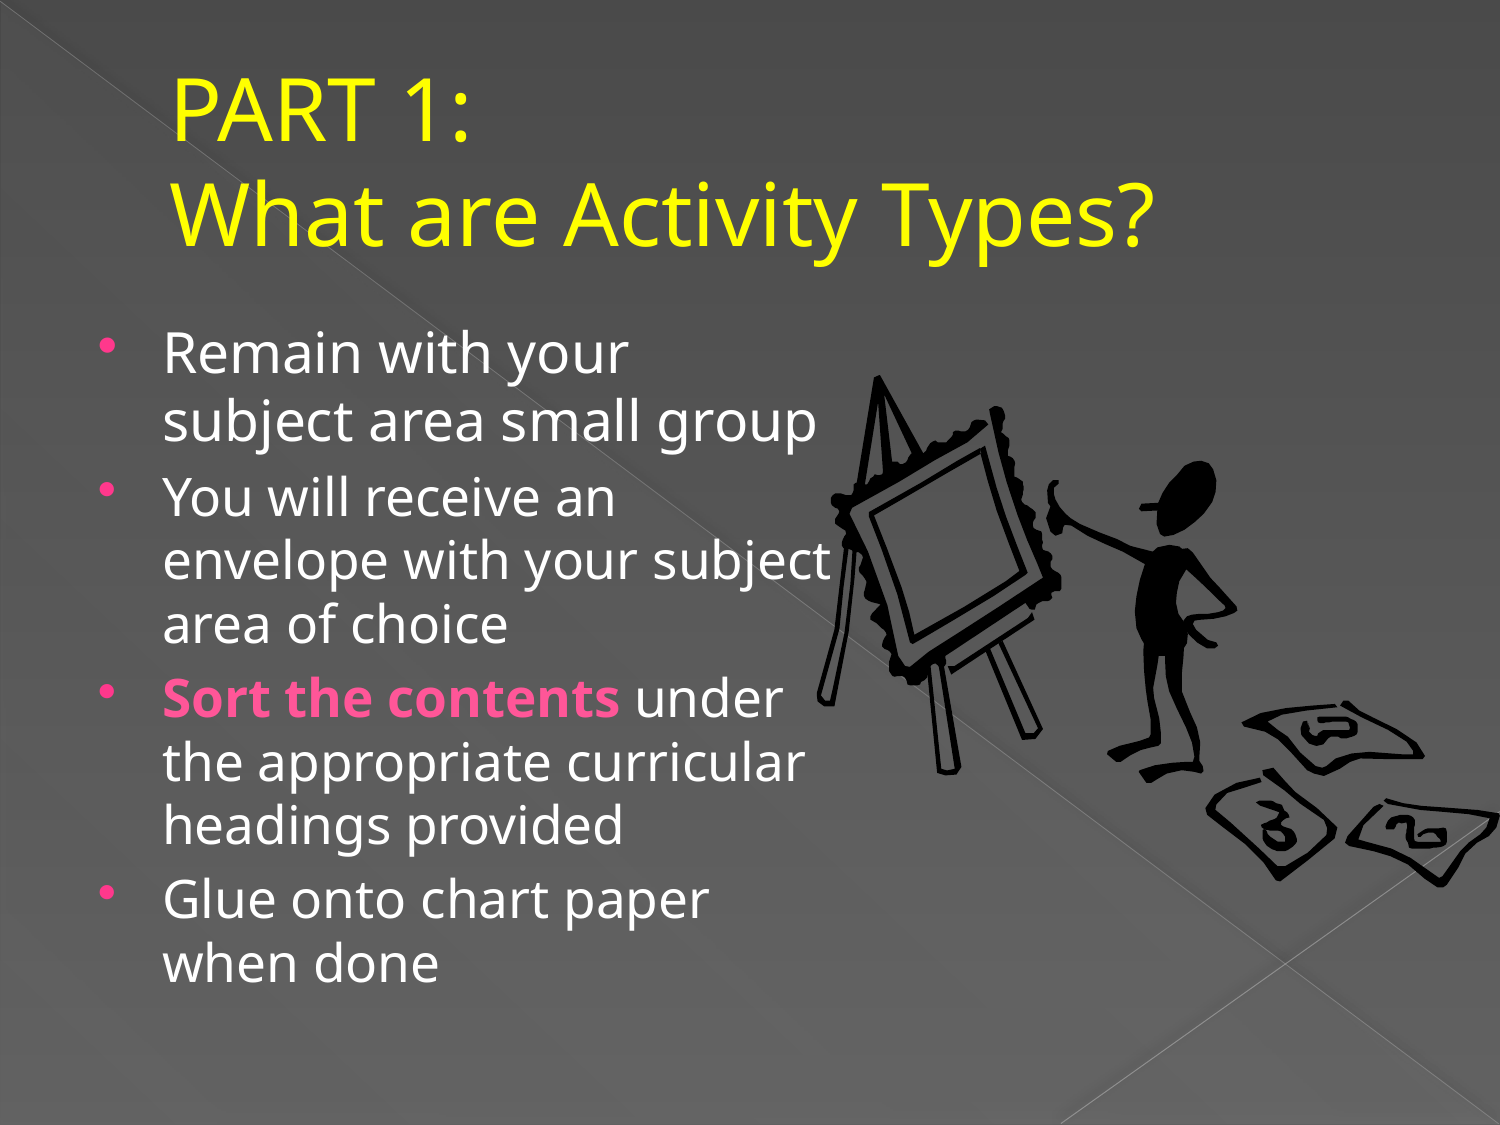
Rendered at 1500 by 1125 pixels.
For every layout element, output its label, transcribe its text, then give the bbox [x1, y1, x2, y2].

picture [816, 374, 1500, 888]
title PART 1: What are Activity Types? [75, 43, 1463, 274]
list Remain with your subject area small group You will receive an envelope with your subject area of choice Sort the contents under the appropriate curricular headings provided Glue onto chart paper when done [75, 308, 850, 1059]
